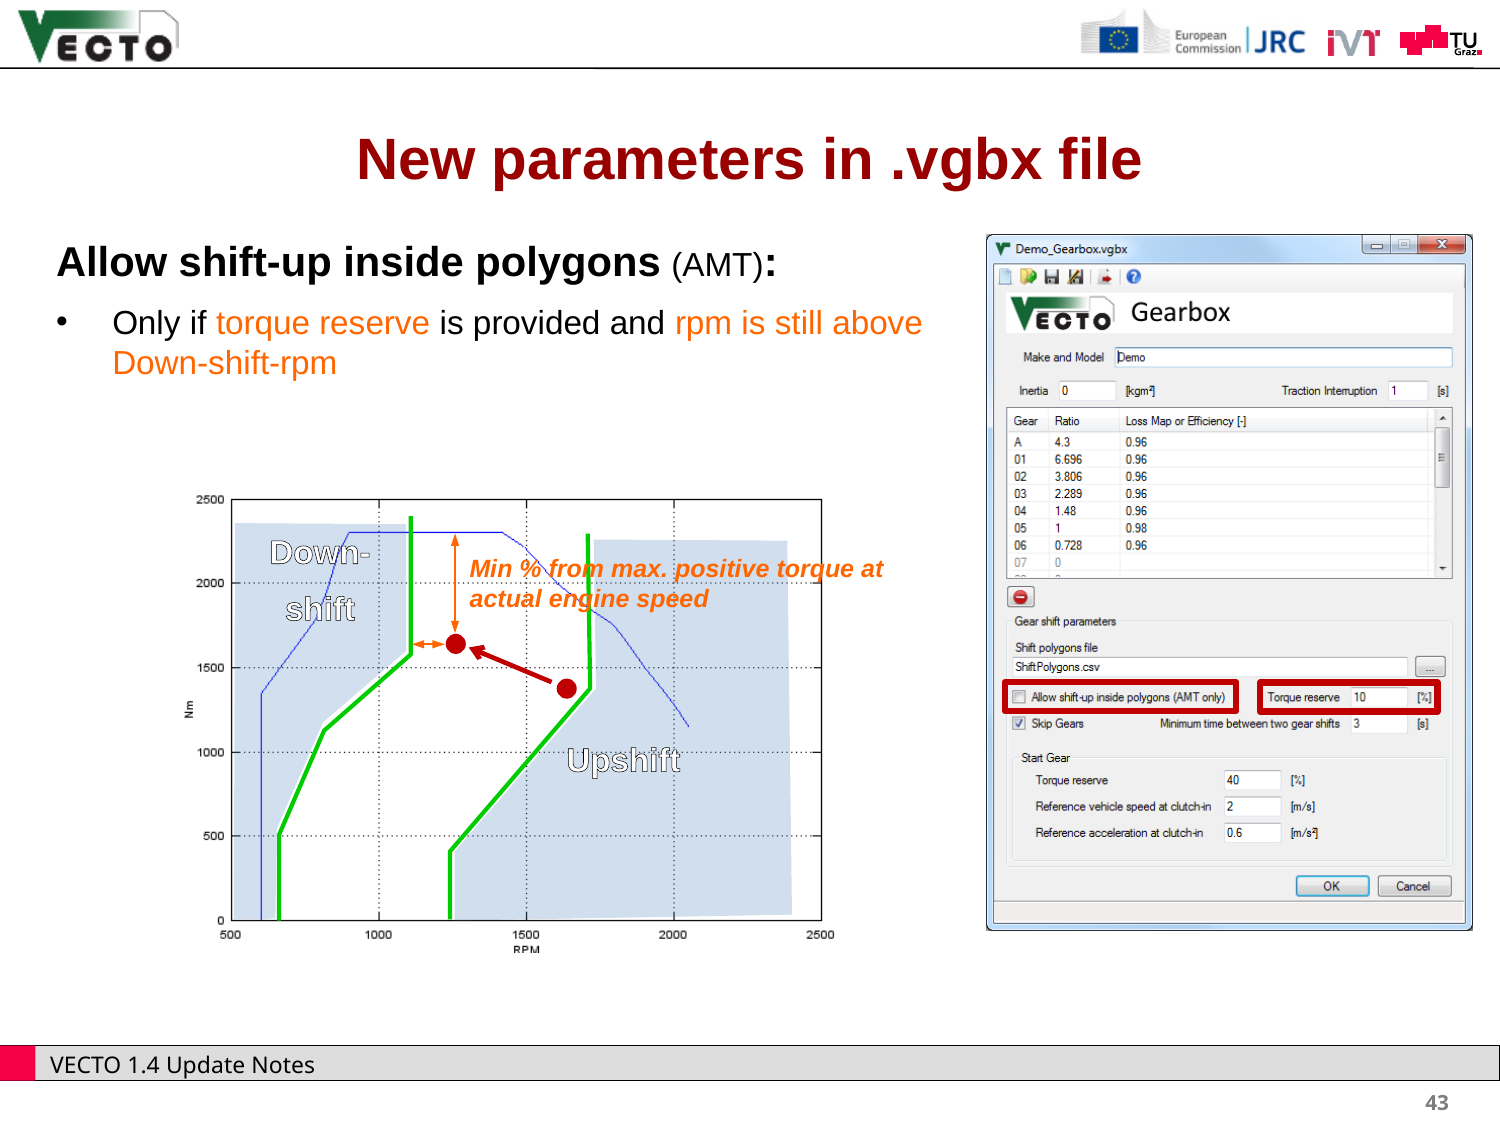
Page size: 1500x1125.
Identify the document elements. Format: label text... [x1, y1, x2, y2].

text_box Min % from max. positive torque at actual engine speed [850, 544, 961, 620]
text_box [174, 479, 846, 953]
picture [985, 234, 1473, 931]
picture [1080, 7, 1306, 54]
picture [17, 9, 179, 65]
text_box Allow shift-up inside polygons (AMT): Only if torque reserve is provided and rpm is still above Down-shift-rpm [41, 227, 975, 502]
picture [1328, 30, 1380, 56]
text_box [468, 647, 552, 683]
title New parameters in .vgbx file [0, 127, 1500, 185]
